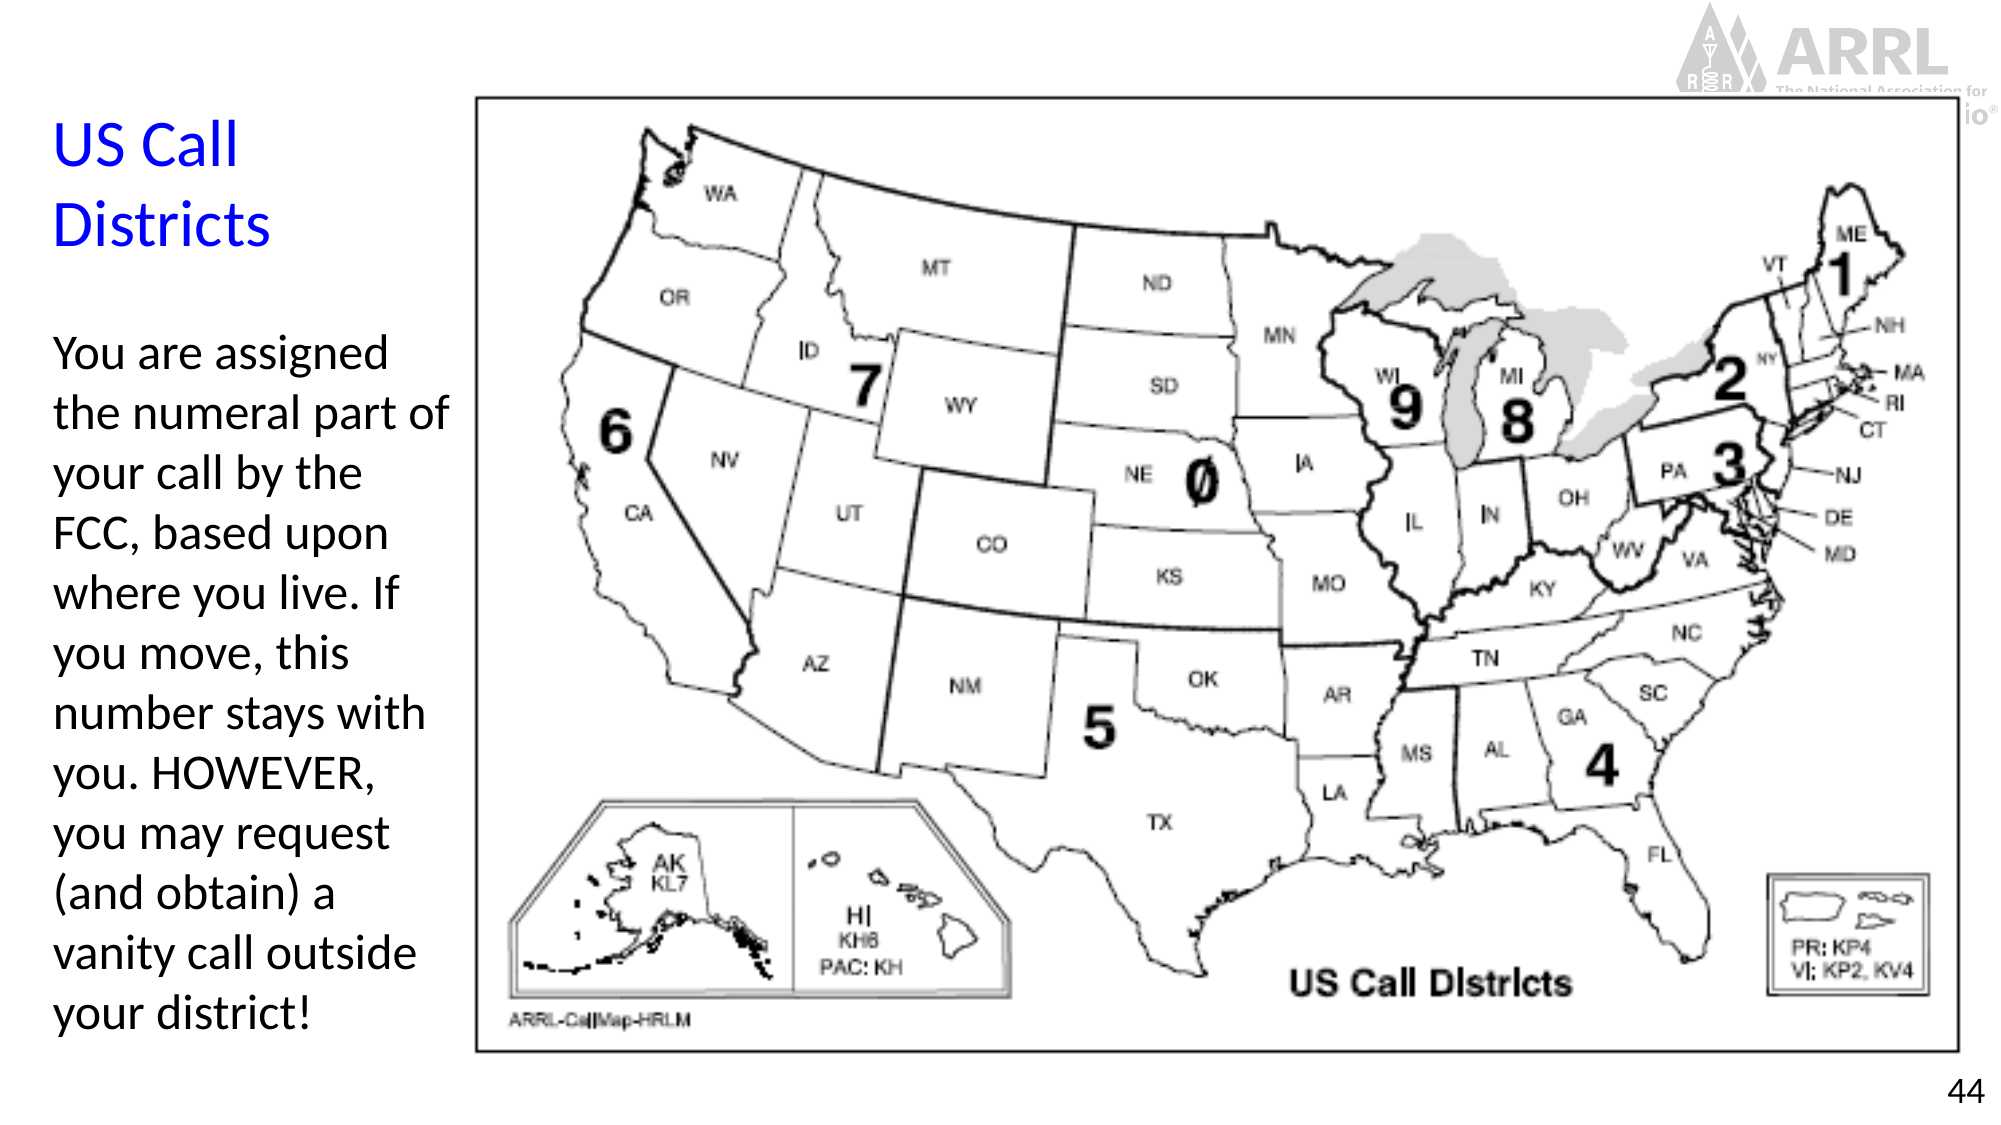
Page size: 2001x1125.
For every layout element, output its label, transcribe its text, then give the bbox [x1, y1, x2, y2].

picture [468, 0, 2000, 1059]
text_box US Call Districts You are assigned the numeral part of your call by the FCC, based upon where you live. If you move, this number stays with you. HOWEVER, you may request (and obtain) a vanity call outside your district! [38, 92, 468, 1048]
